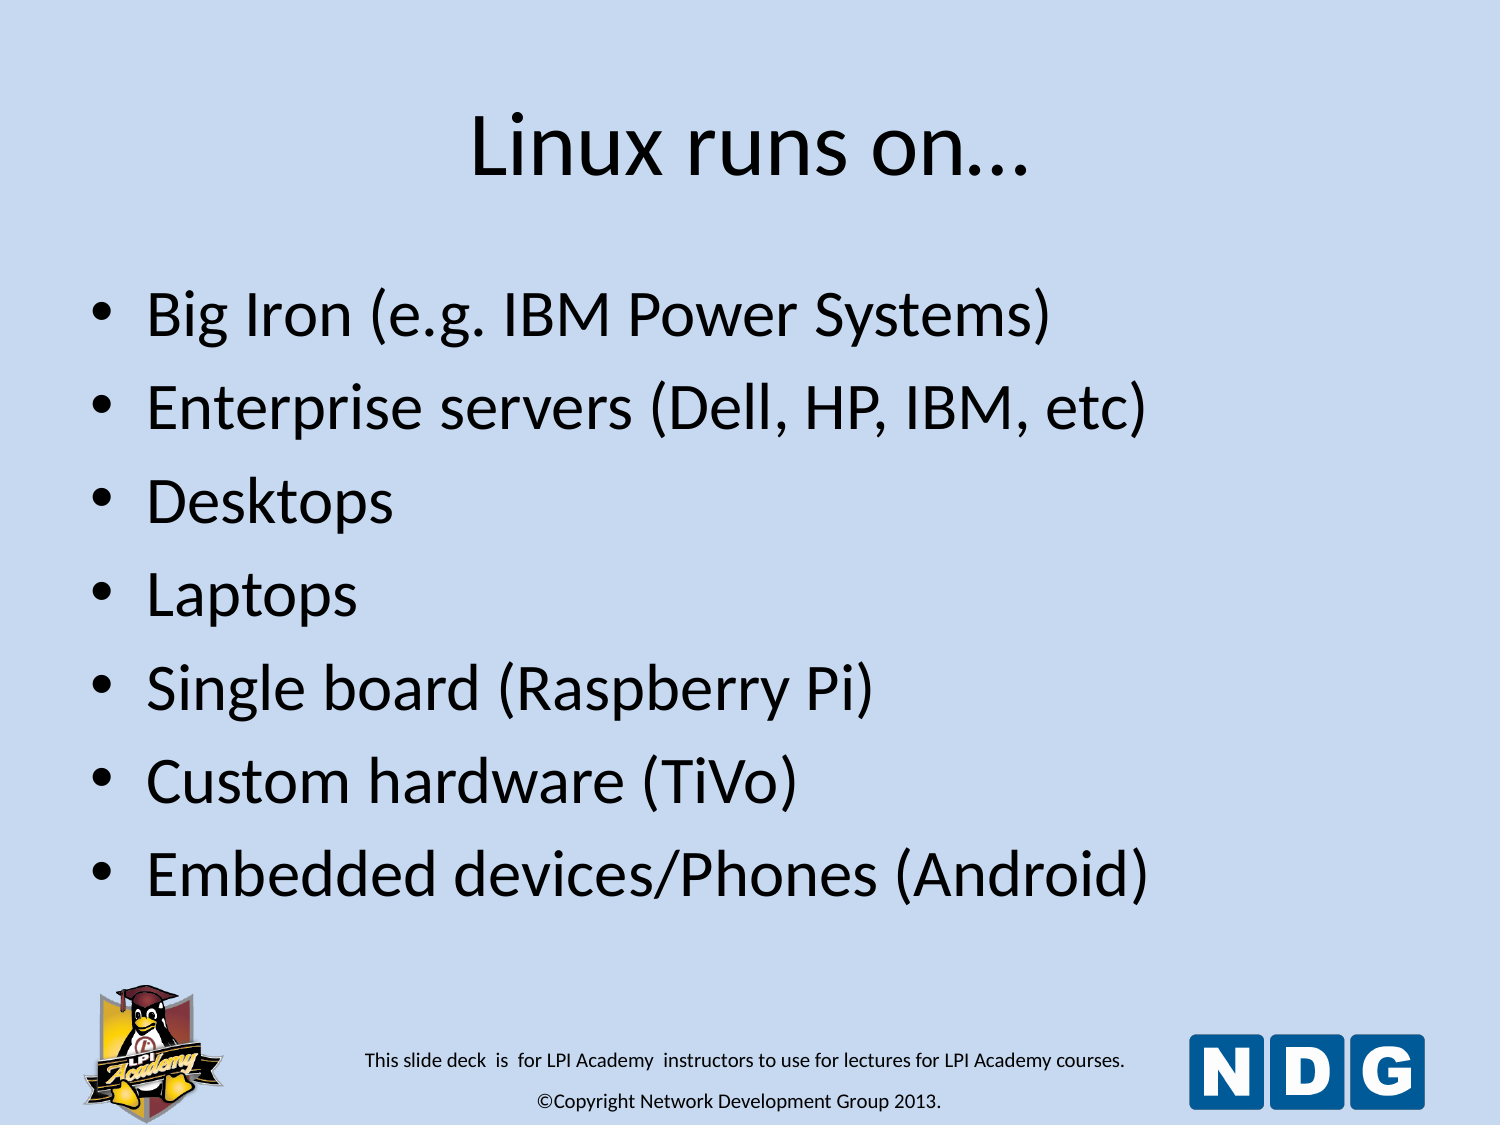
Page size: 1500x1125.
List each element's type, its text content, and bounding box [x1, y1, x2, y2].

picture [75, 1005, 229, 1125]
picture [1189, 1034, 1425, 1110]
list Big Iron (e.g. IBM Power Systems) Enterprise servers (Dell, HP, IBM, etc) Desktops Laptops Single board (Raspberry Pi) Custom hardware (TiVo) Embedded devices/Phones (Android) [75, 262, 1425, 1005]
title Linux runs on… [75, 45, 1425, 233]
